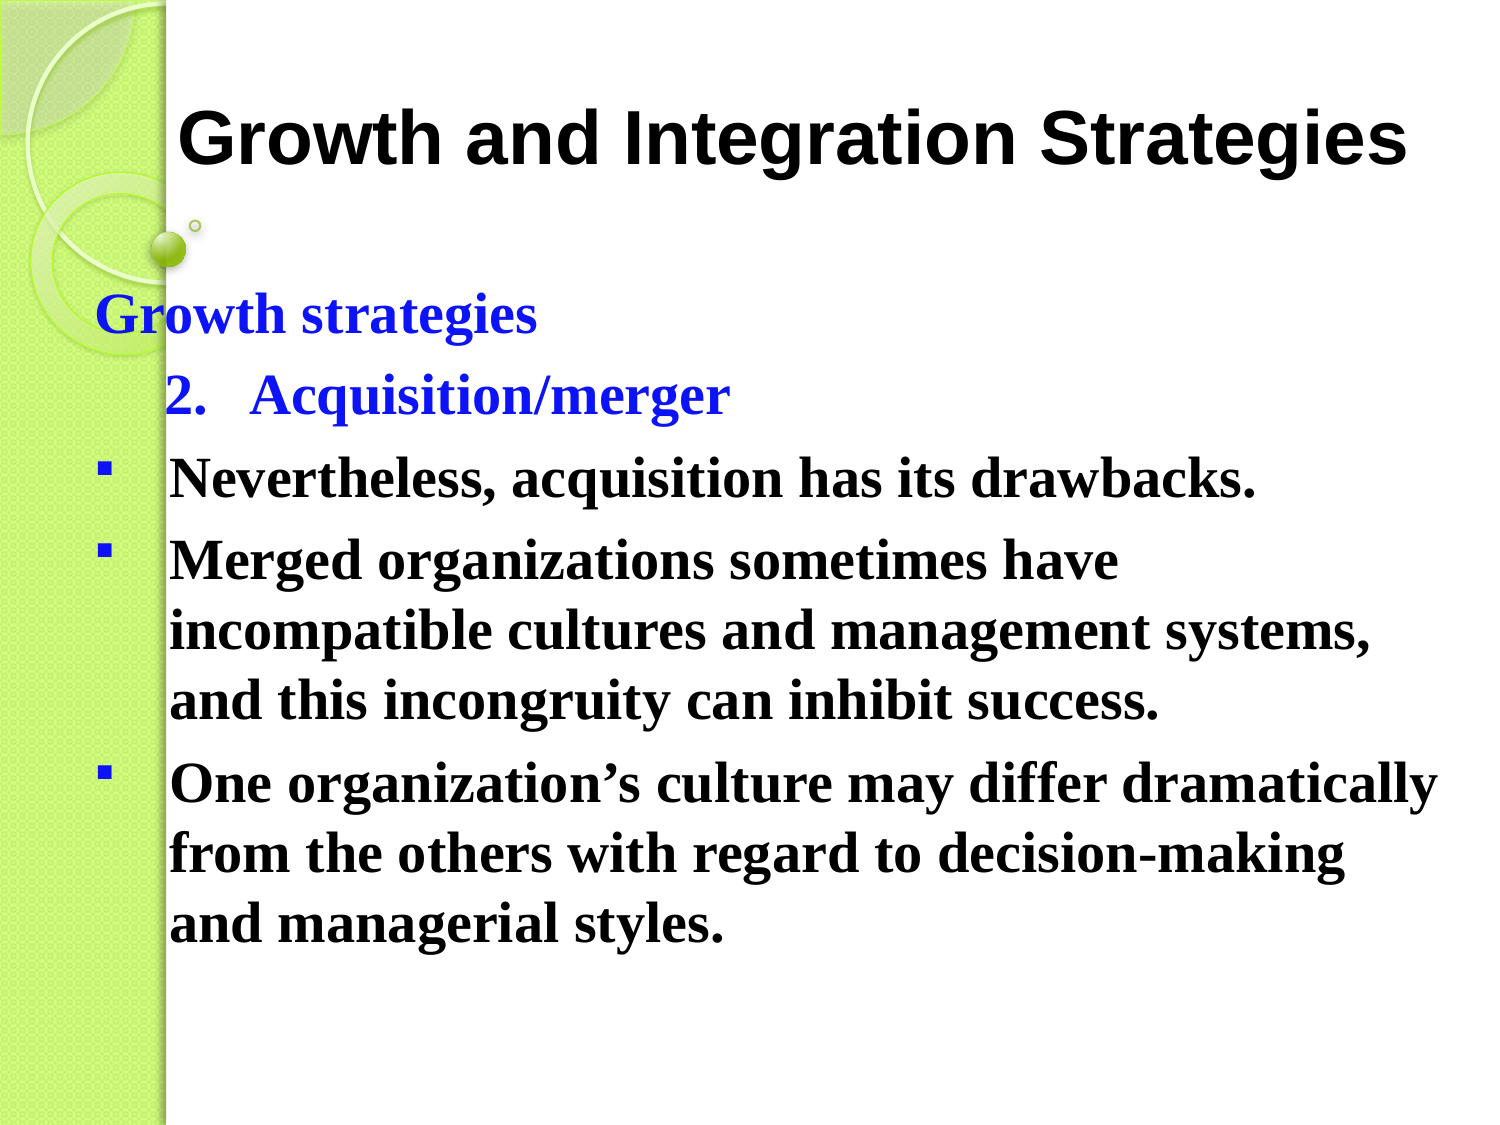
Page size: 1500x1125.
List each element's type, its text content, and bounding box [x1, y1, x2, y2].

subtitle Growth strategies Acquisition/merger Nevertheless, acquisition has its drawbacks. Merged organizations sometimes have incompatible cultures and management systems, and this incongruity can inhibit success. One organization’s culture may differ dramatically from the others with regard to decision-making and managerial styles. [75, 275, 1463, 1075]
title Growth and Integration Strategies [162, 59, 1450, 188]
